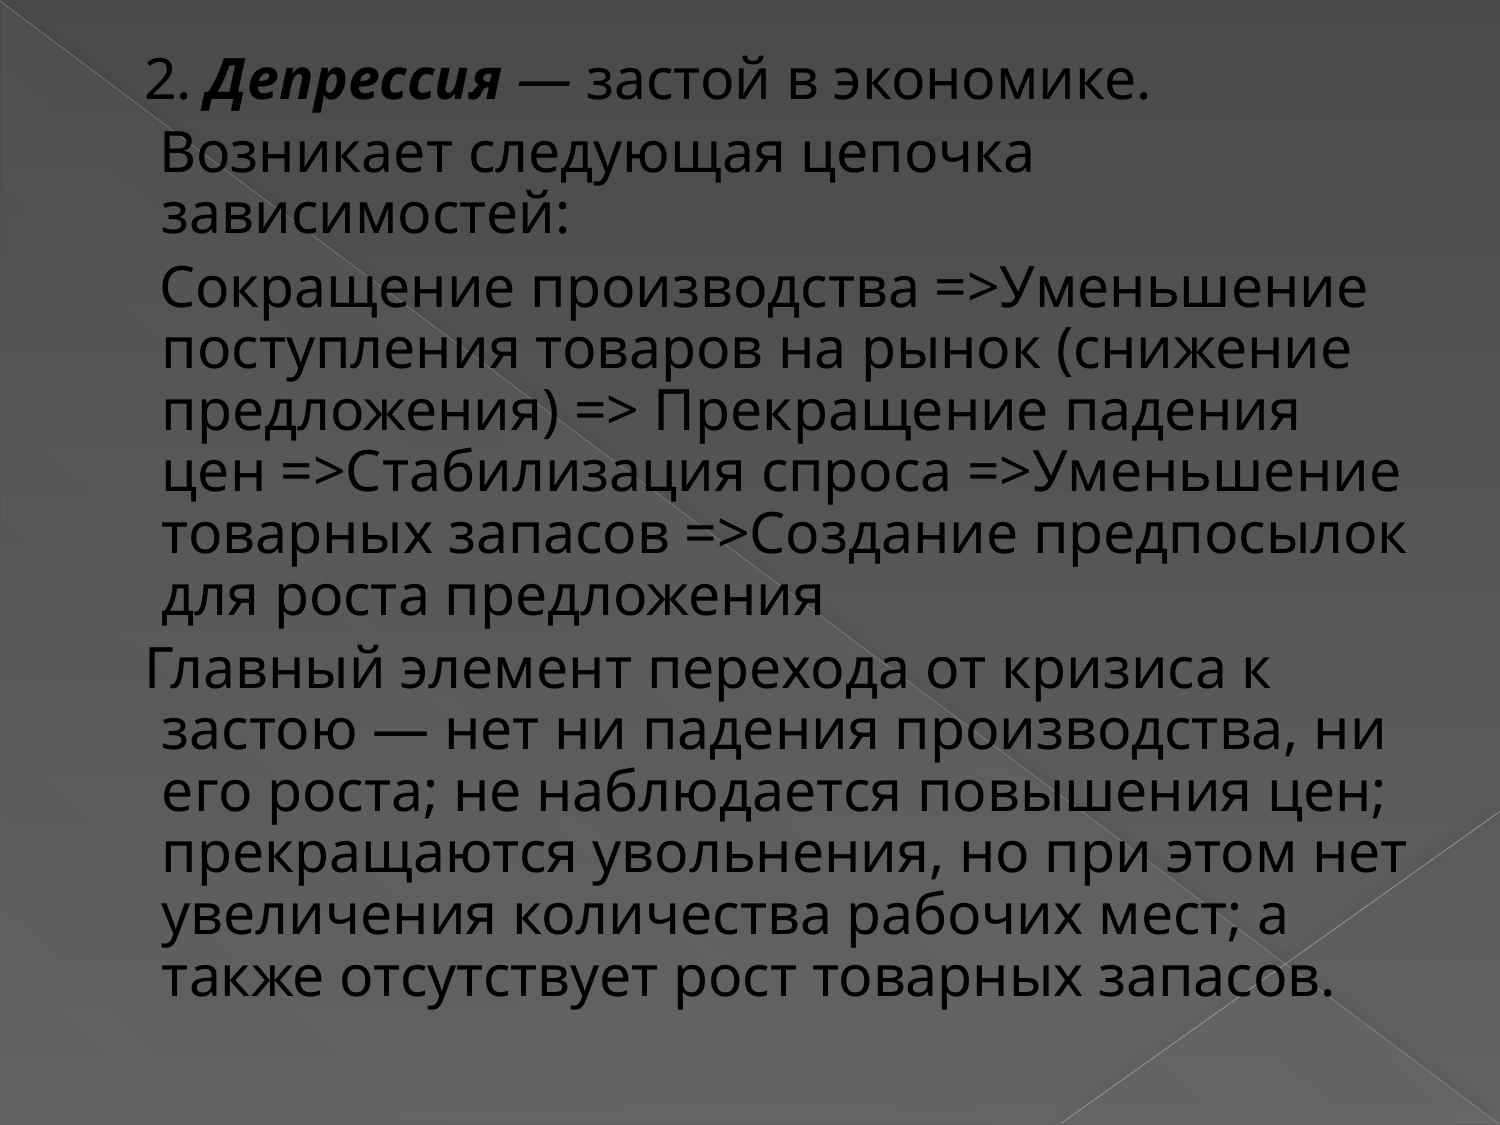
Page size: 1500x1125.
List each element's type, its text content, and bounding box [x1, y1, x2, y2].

list 2. Депрессия — застой в экономике. Возникает следующая цепочка зависимостей: Сокращение производства =>Уменьшение поступления товаров на рынок (снижение предложения) => Прекращение падения цен =>Стабилизация спроса =>Уменьшение товарных запасов =>Создание предпосылок для роста предложения Главный элемент перехода от кризиса к застою — нет ни падения производства, ни его роста; не наблюдается повышения цен; прекращаются увольнения, но при этом нет увеличения количества рабочих мест; а также отсутствует рост товарных запасов. [75, 42, 1425, 1059]
